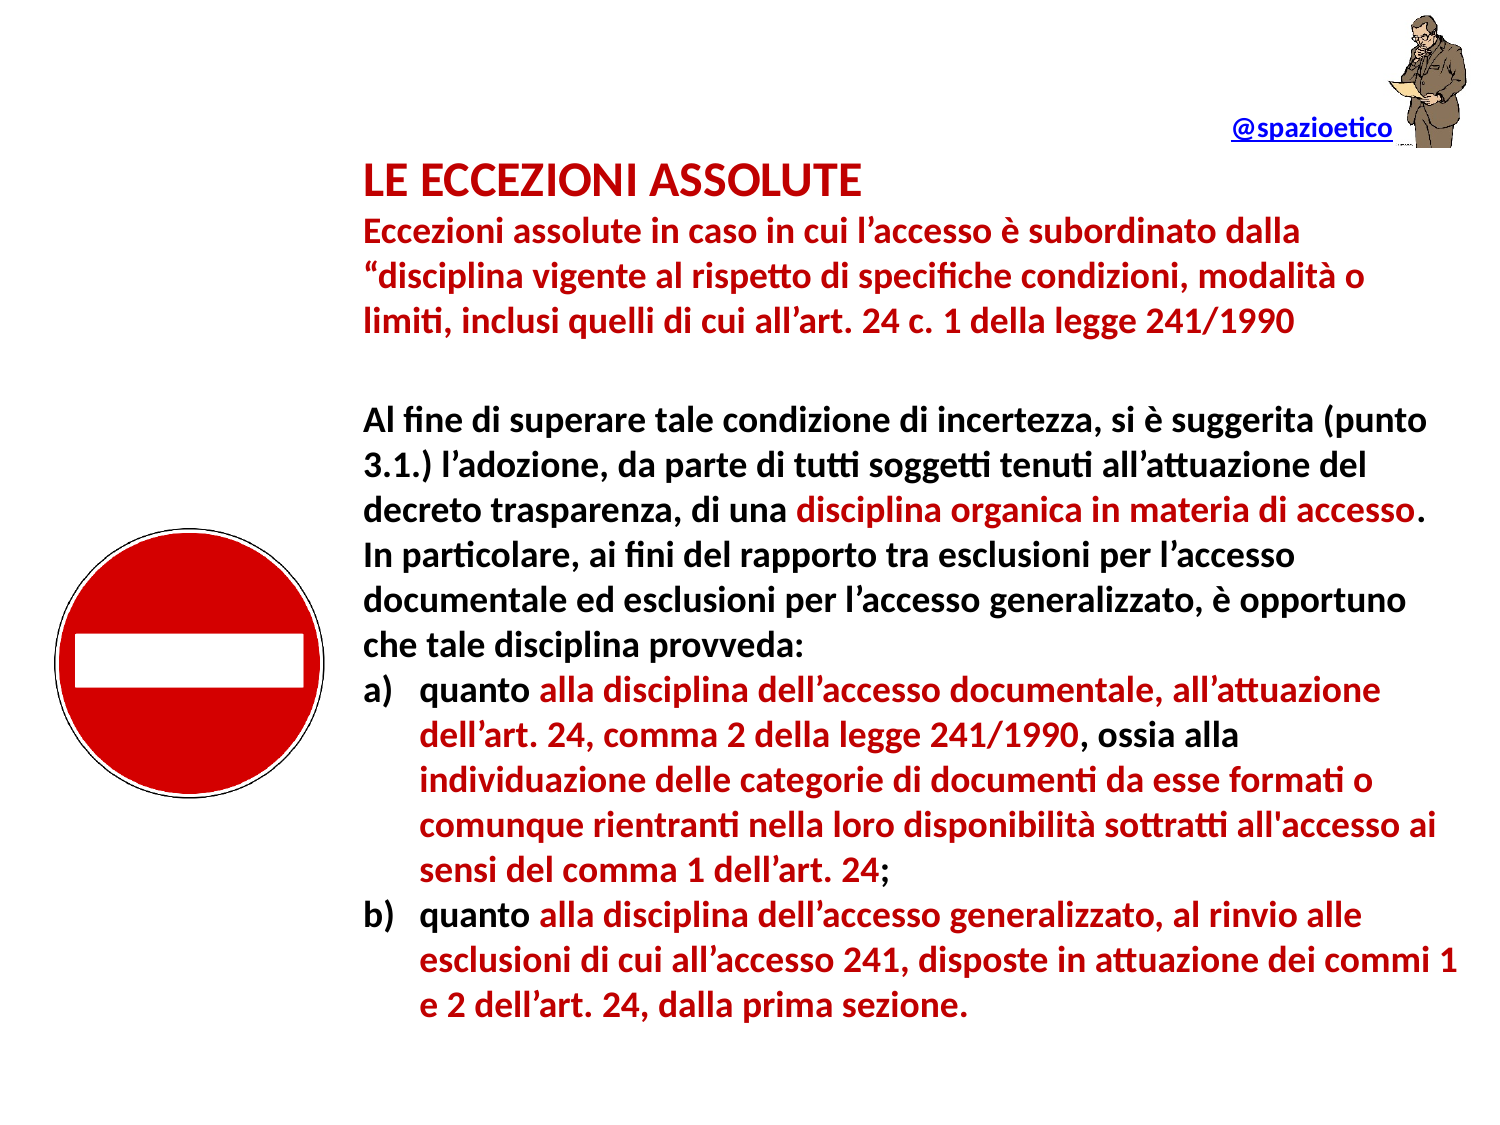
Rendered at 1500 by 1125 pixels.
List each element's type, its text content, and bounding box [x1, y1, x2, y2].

text_box Al fine di superare tale condizione di incertezza, si è suggerita (punto 3.1.) l’adozione, da parte di tutti soggetti tenuti all’attuazione del decreto trasparenza, di una disciplina organica in materia di accesso. In particolare, ai fini del rapporto tra esclusioni per l’accesso documentale ed esclusioni per l’accesso generalizzato, è opportuno che tale disciplina provveda: quanto alla disciplina dell’accesso documentale, all’attuazione dell’art. 24, comma 2 della legge 241/1990, ossia alla individuazione delle categorie di documenti da esse formati o comunque rientranti nella loro disponibilità sottratti all'accesso ai sensi del comma 1 dell’art. 24; quanto alla disciplina dell’accesso generalizzato, al rinvio alle esclusioni di cui all’accesso 241, disposte in attuazione dei commi 1 e 2 dell’art. 24, dalla prima sezione. [348, 387, 1483, 1032]
text_box LE ECCEZIONI ASSOLUTE Eccezioni assolute in caso in cui l’accesso è subordinato dalla “disciplina vigente al rispetto di specifiche condizioni, modalità o limiti, inclusi quelli di cui all’art. 24 c. 1 della legge 241/1990 [348, 139, 1459, 349]
picture [1372, 7, 1488, 148]
picture [52, 526, 326, 799]
